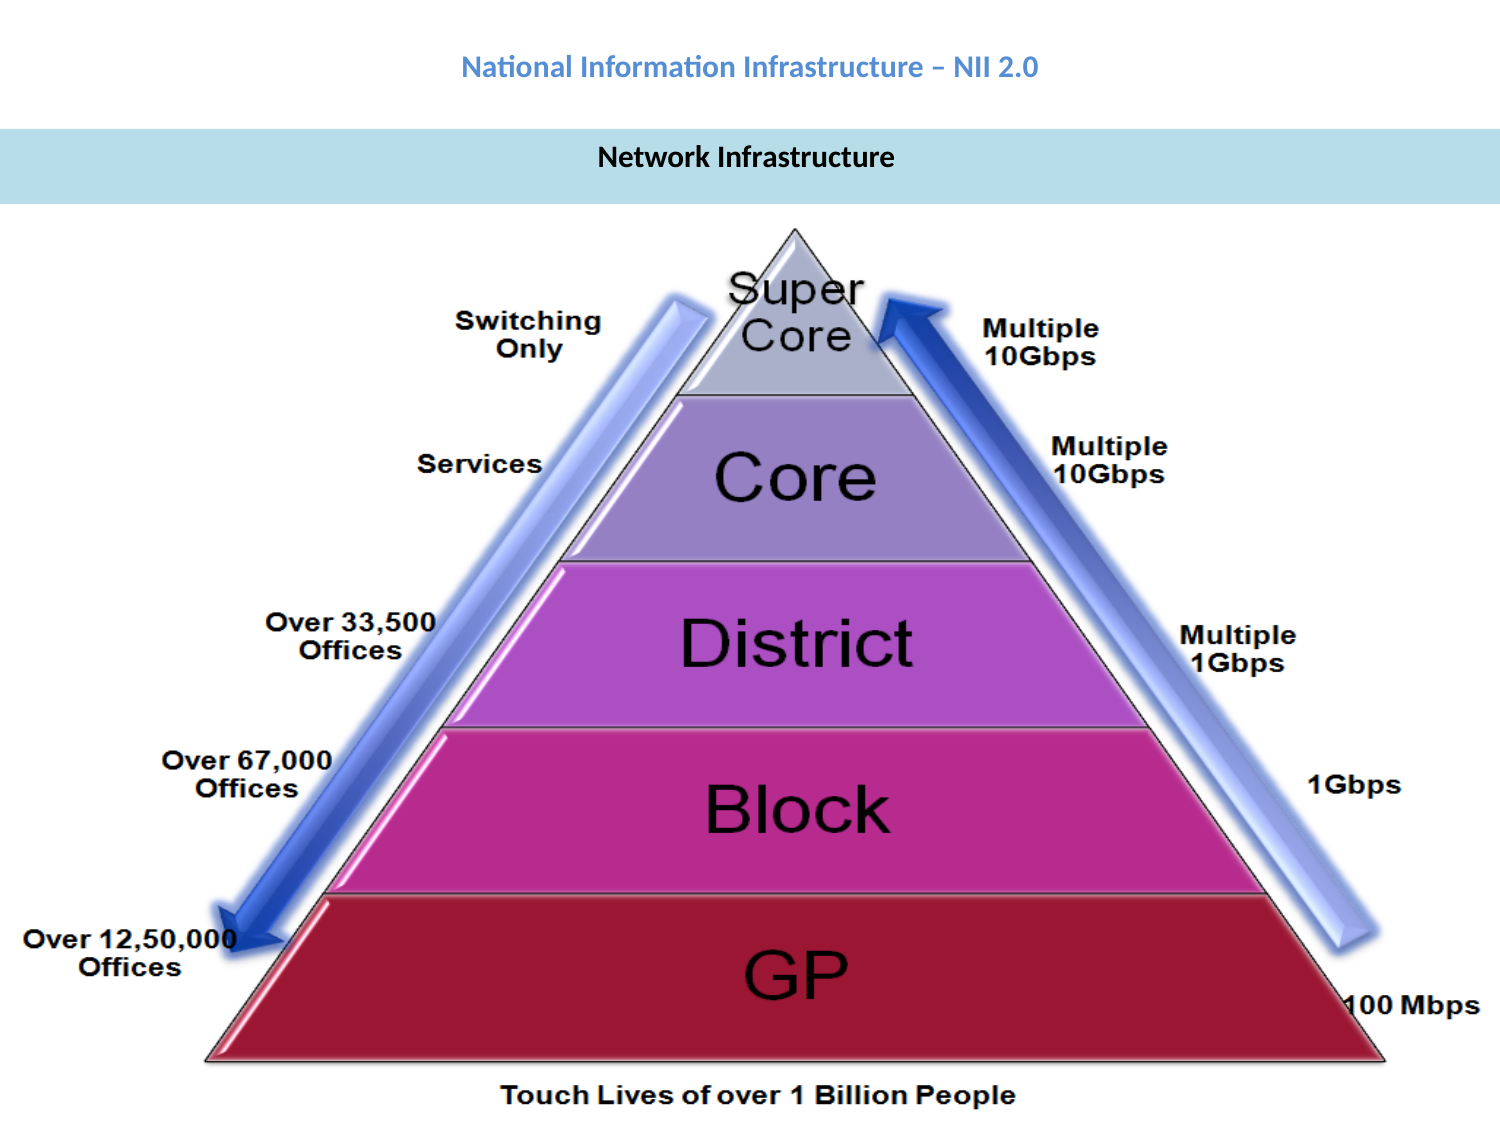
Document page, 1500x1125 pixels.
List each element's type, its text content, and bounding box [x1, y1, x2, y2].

title National Information Infrastructure – NII 2.0 [0, 0, 1500, 128]
list Network Infrastructure [0, 128, 1500, 203]
picture [0, 203, 1500, 1125]
